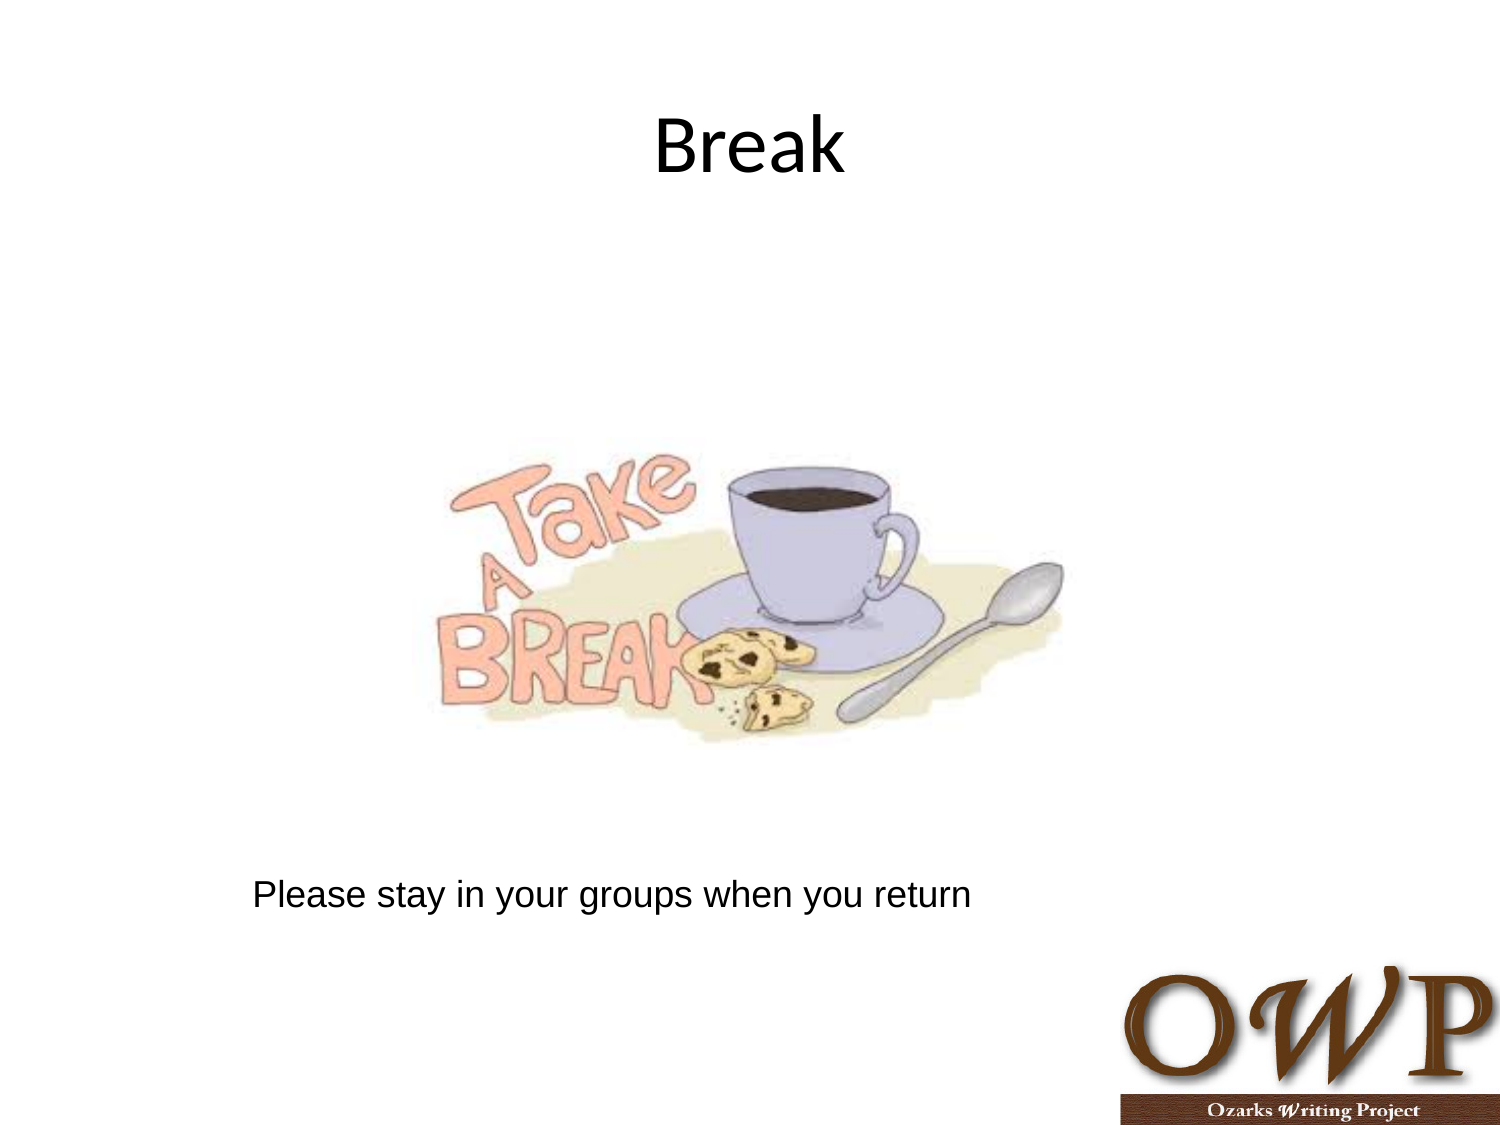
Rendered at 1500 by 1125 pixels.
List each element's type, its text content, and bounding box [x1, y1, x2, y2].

picture [412, 437, 1077, 751]
title Break [74, 44, 1426, 233]
text_box Please stay in your groups when you return [237, 862, 1025, 923]
picture [1120, 957, 1500, 1125]
